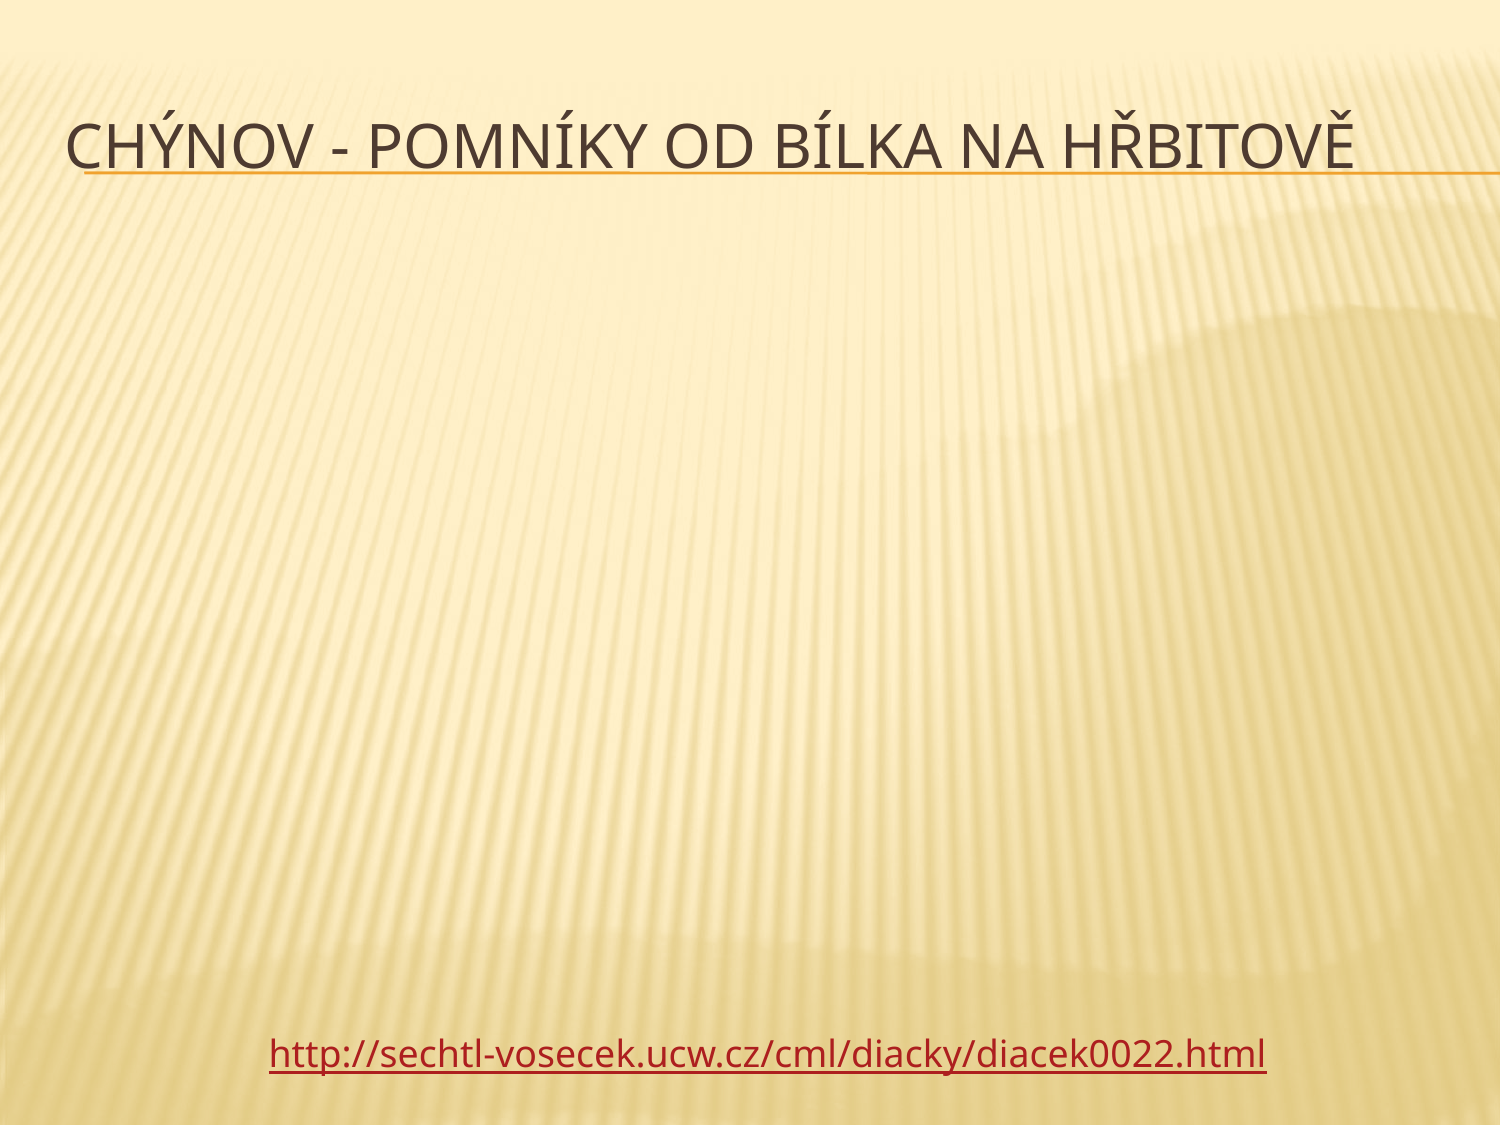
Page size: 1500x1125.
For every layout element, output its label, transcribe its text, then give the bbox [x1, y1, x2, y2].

title Chýnov - Pomníky od Bílka na hřbitově [50, 75, 1475, 213]
text_box http://sechtl-vosecek.ucw.cz/cml/diacky/diacek0022.html [253, 1023, 1421, 1125]
